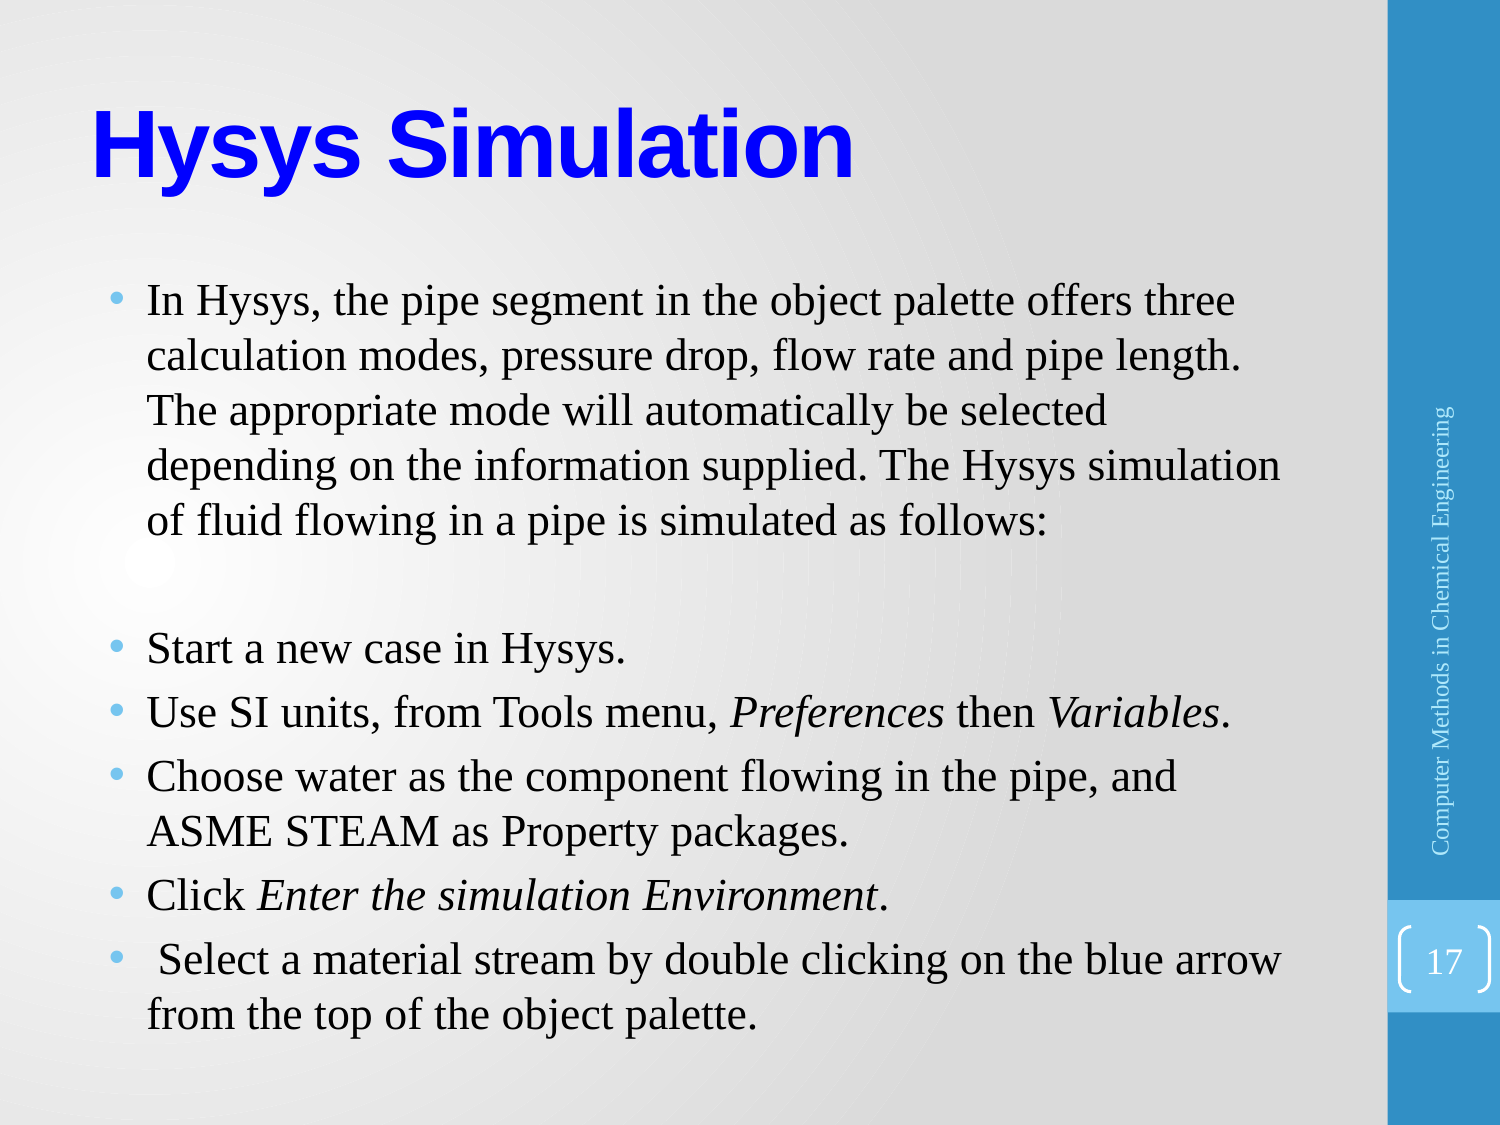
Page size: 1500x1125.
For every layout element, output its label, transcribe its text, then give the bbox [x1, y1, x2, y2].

list In Hysys, the pipe segment in the object palette offers three calculation modes, pressure drop, flow rate and pipe length. The appropriate mode will automatically be selected depending on the information supplied. The Hysys simulation of fluid flowing in a pipe is simulated as follows: Start a new case in Hysys. Use SI units, from Tools menu, Preferences then Variables. Choose water as the component flowing in the pipe, and ASME STEAM as Property packages. Click Enter the simulation Environment. Select a material stream by double clicking on the blue arrow from the top of the object palette. [75, 262, 1325, 1050]
footer Computer Methods in Chemical Engineering [1408, 391, 1469, 889]
slide_number 17 [1397, 925, 1492, 994]
title Hysys Simulation [75, 45, 1325, 233]
